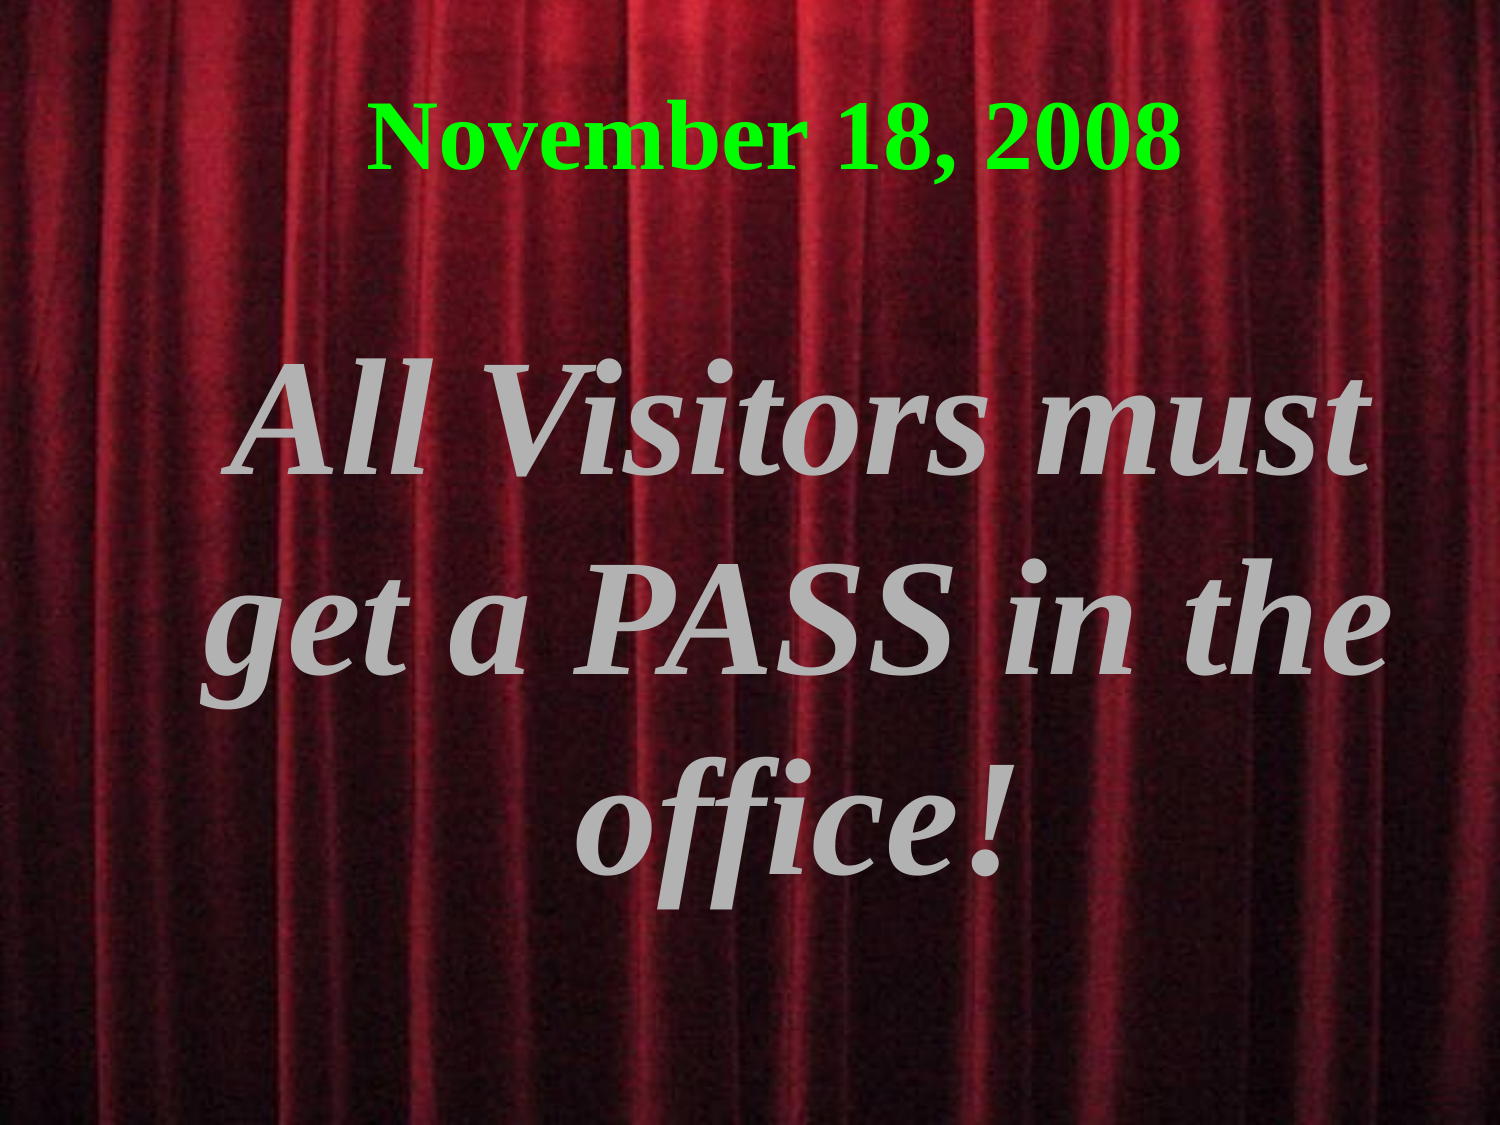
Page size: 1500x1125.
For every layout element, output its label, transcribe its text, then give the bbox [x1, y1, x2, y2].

subtitle All Visitors must get a PASS in the office! [74, 299, 1451, 1001]
text_box November 18, 2008 [50, 62, 1500, 198]
picture [0, 0, 1500, 1125]
